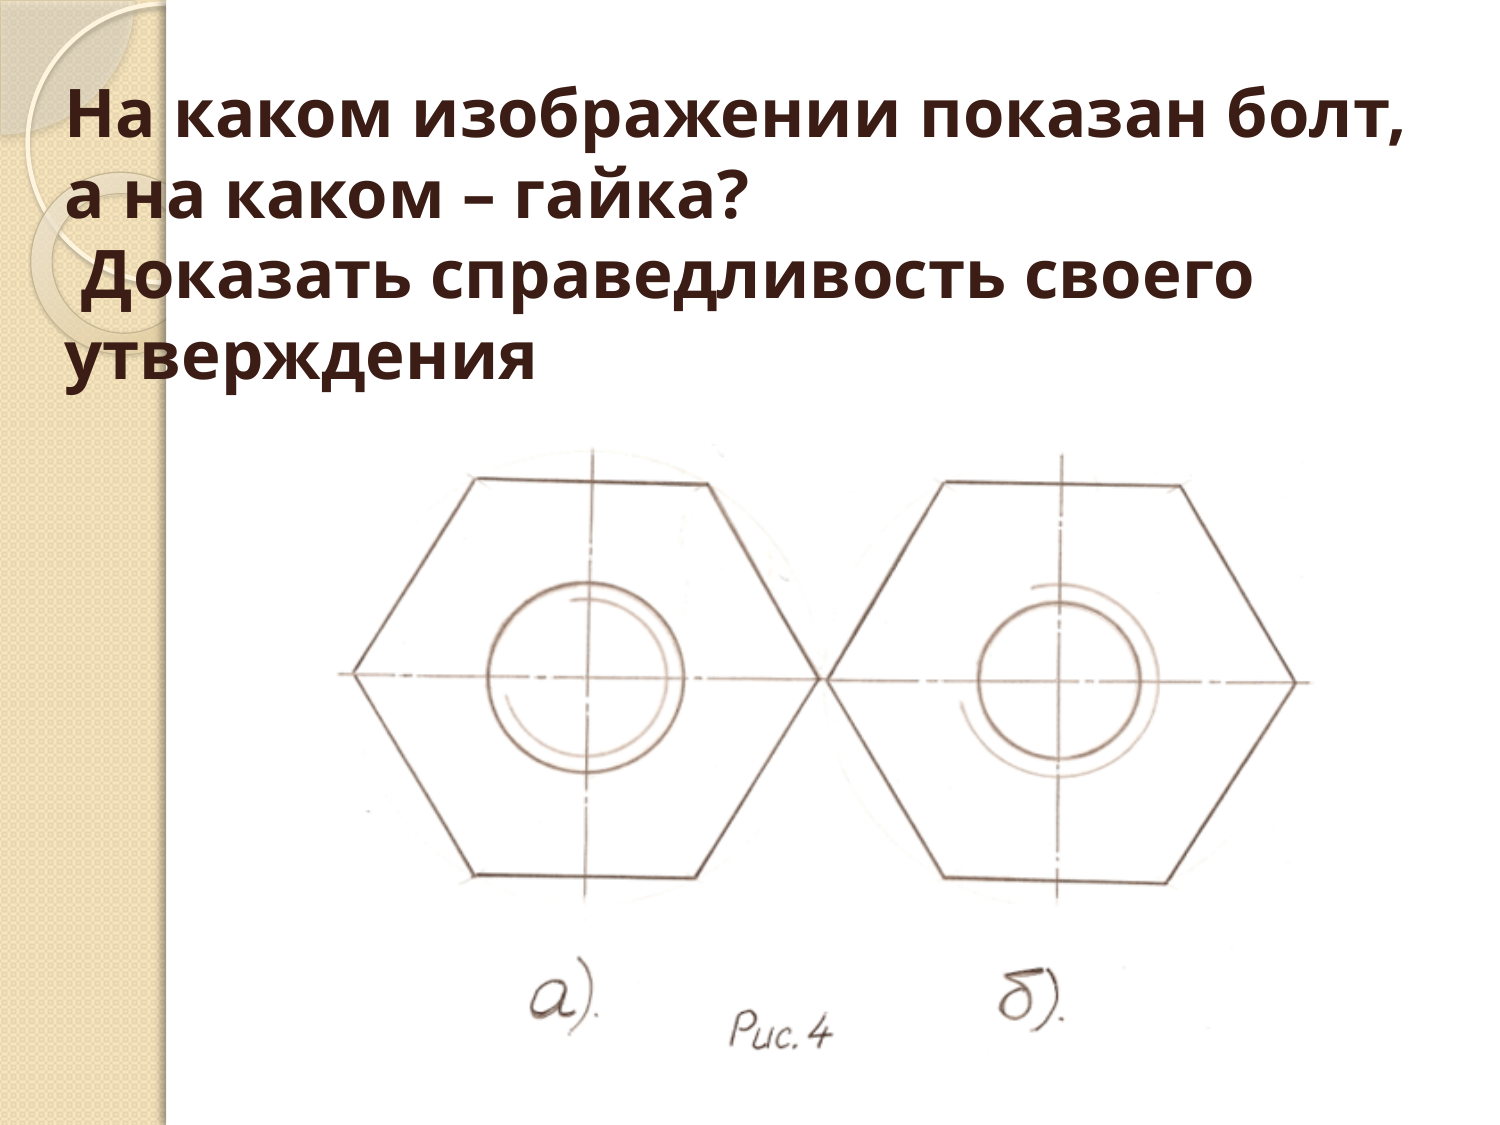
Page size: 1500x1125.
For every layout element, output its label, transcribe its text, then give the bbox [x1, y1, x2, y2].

title На каком изображении показан болт, а на каком – гайка? Доказать справедливость своего утверждения [49, 54, 1450, 409]
picture [336, 444, 1318, 1057]
